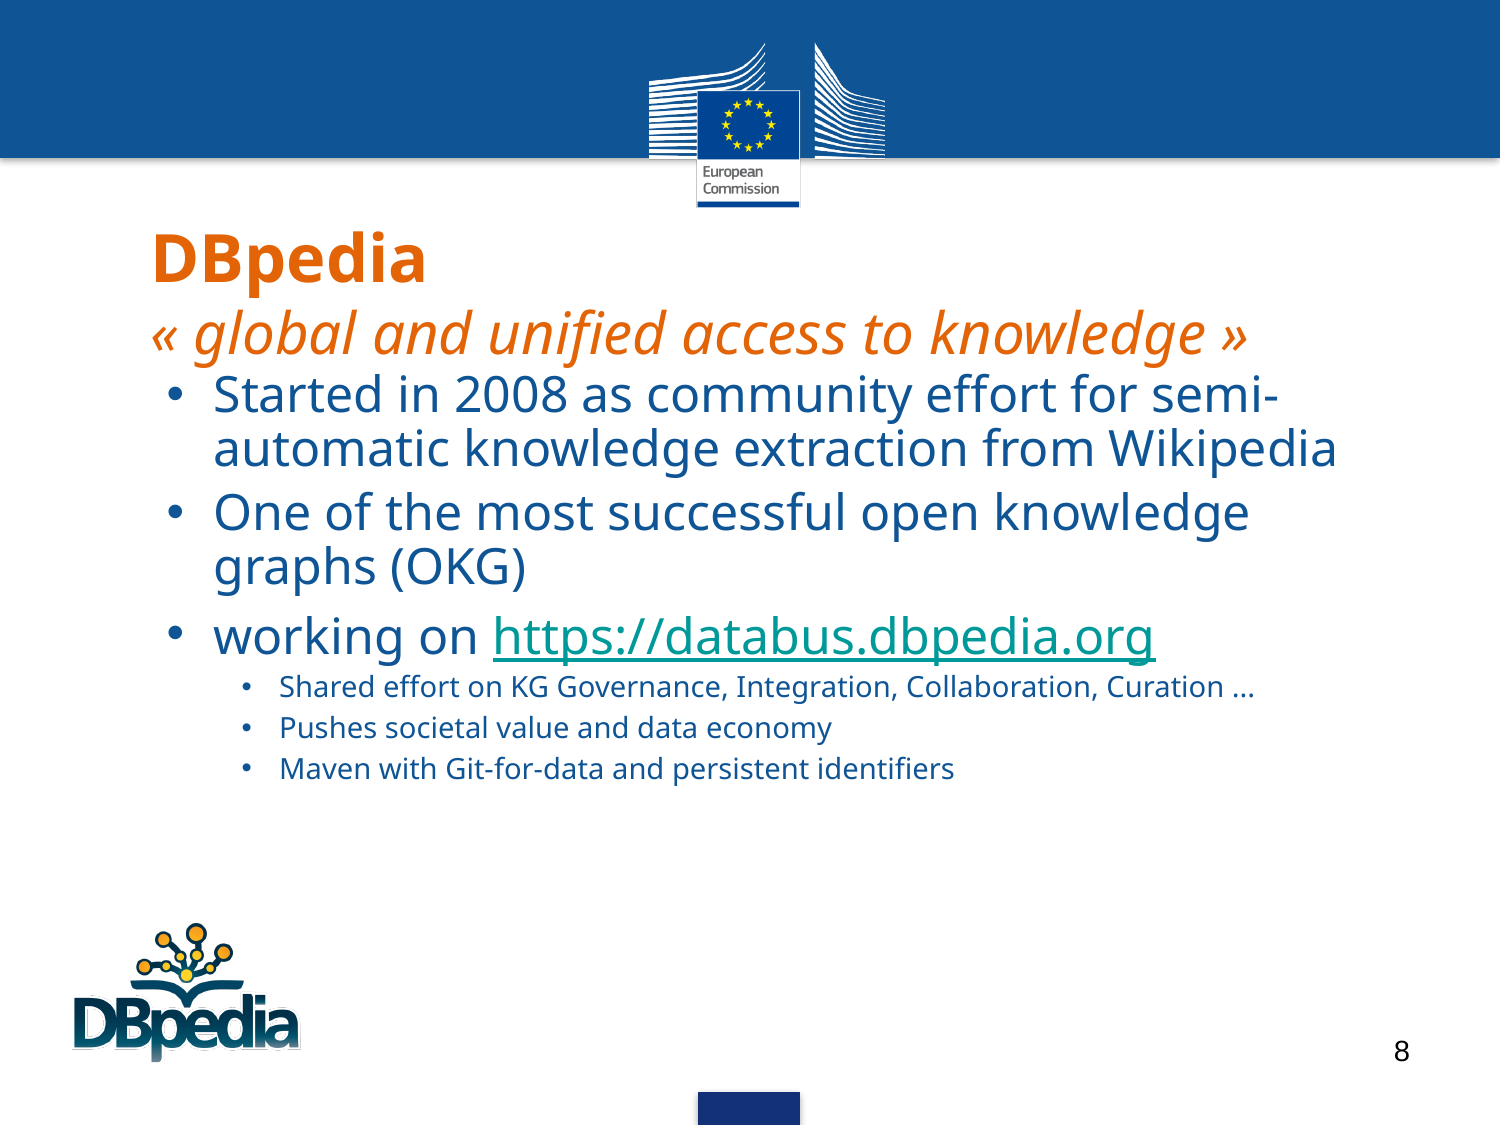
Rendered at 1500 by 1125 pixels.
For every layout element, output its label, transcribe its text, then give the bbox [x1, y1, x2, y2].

slide_number 8 [1074, 1024, 1425, 1103]
picture [190, 927, 203, 940]
picture [218, 947, 229, 958]
picture [139, 962, 149, 972]
picture [193, 951, 201, 959]
picture [177, 954, 184, 960]
list Started in 2008 as community effort for semi-automatic knowledge extraction from Wikipedia One of the most successful open knowledge graphs (OKG) working on https://databus.dbpedia.org Shared effort on KG Governance, Integration, Collaboration, Curation ... Pushes societal value and data economy Maven with Git-for-data and persistent identifiers [76, 361, 1426, 1000]
picture [159, 935, 169, 945]
title DBpedia « global and unified access to knowledge » [76, 219, 1500, 374]
picture [649, 42, 885, 208]
picture [72, 923, 302, 1065]
